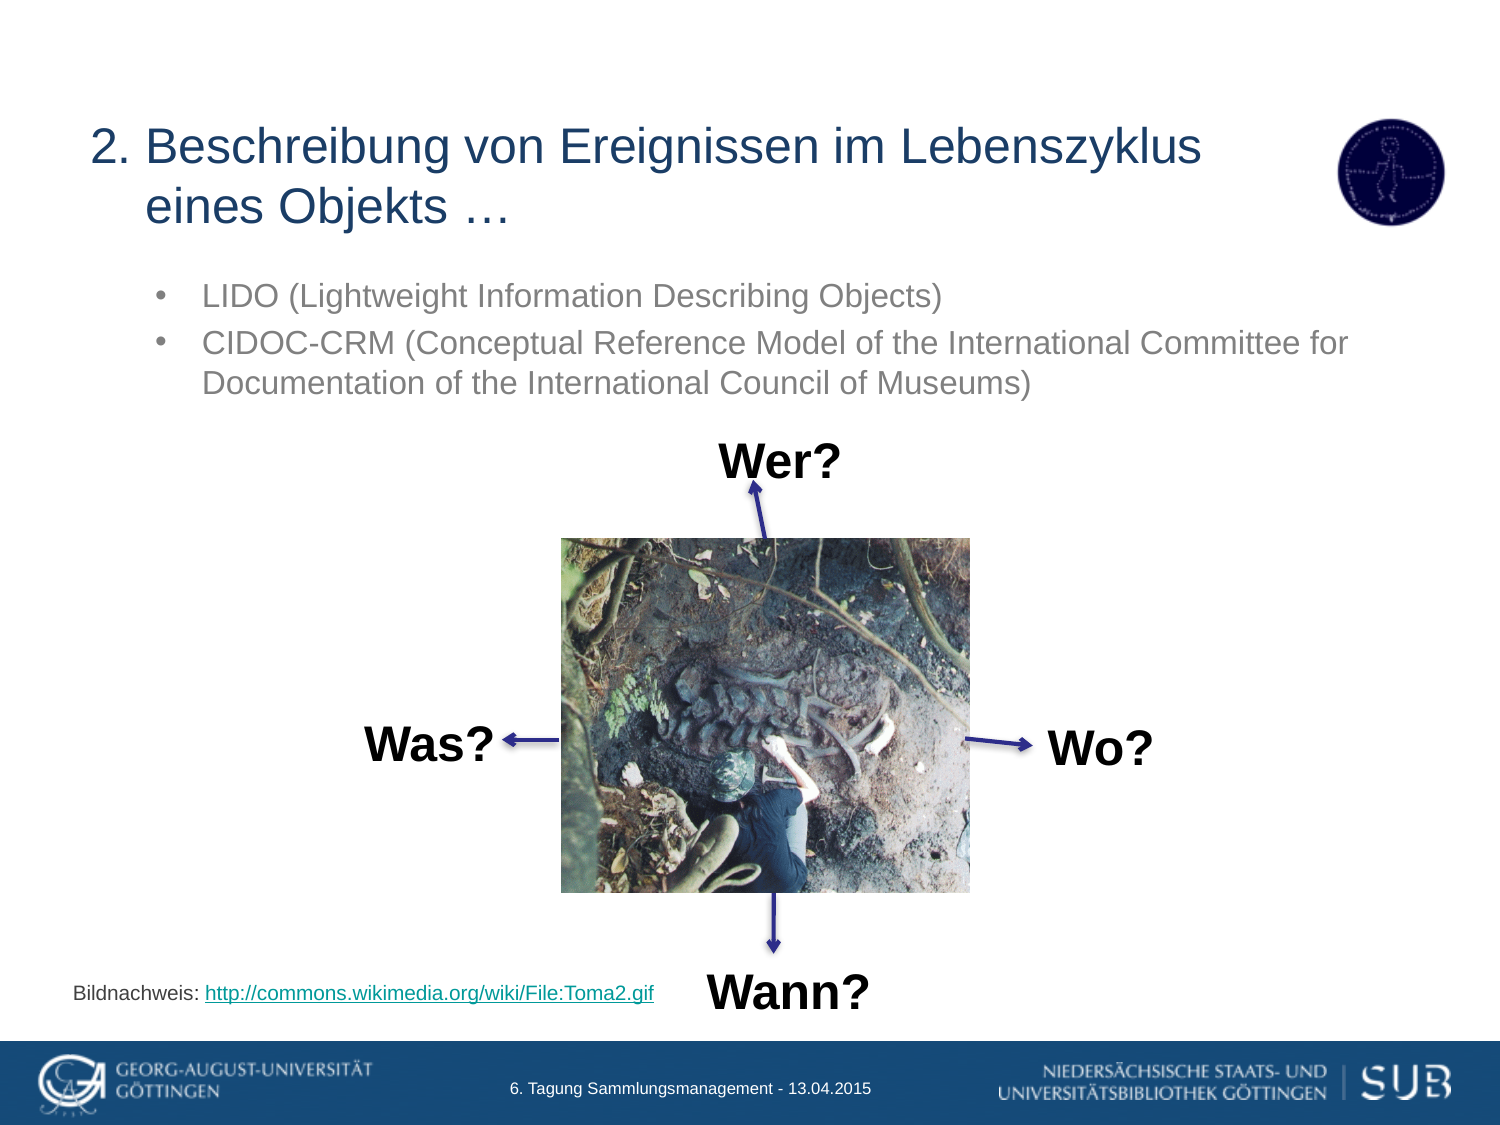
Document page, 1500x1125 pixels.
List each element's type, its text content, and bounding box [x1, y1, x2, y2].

footer 6. Tagung Sammlungsmanagement - 13.04.2015 [395, 1050, 987, 1110]
picture [0, 1041, 1500, 1125]
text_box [752, 479, 766, 540]
title 2. Beschreibung von Ereignissen im Lebenszyklus eines Objekts … [74, 125, 1426, 221]
text_box Was? [349, 704, 511, 779]
text_box Wer? [703, 420, 858, 496]
picture [1332, 113, 1451, 232]
picture [560, 538, 970, 894]
text_box Wann? [691, 952, 887, 1027]
text_box Bildnachweis: http://commons.wikimedia.org/wiki/File:Toma2.gif [58, 972, 675, 1013]
text_box Wo? [1032, 708, 1170, 783]
list LIDO (Lightweight Information Describing Objects) CIDOC-CRM (Conceptual Reference Model of the International Committee for Documentation of the International Council of Museums) [64, 266, 1424, 1012]
